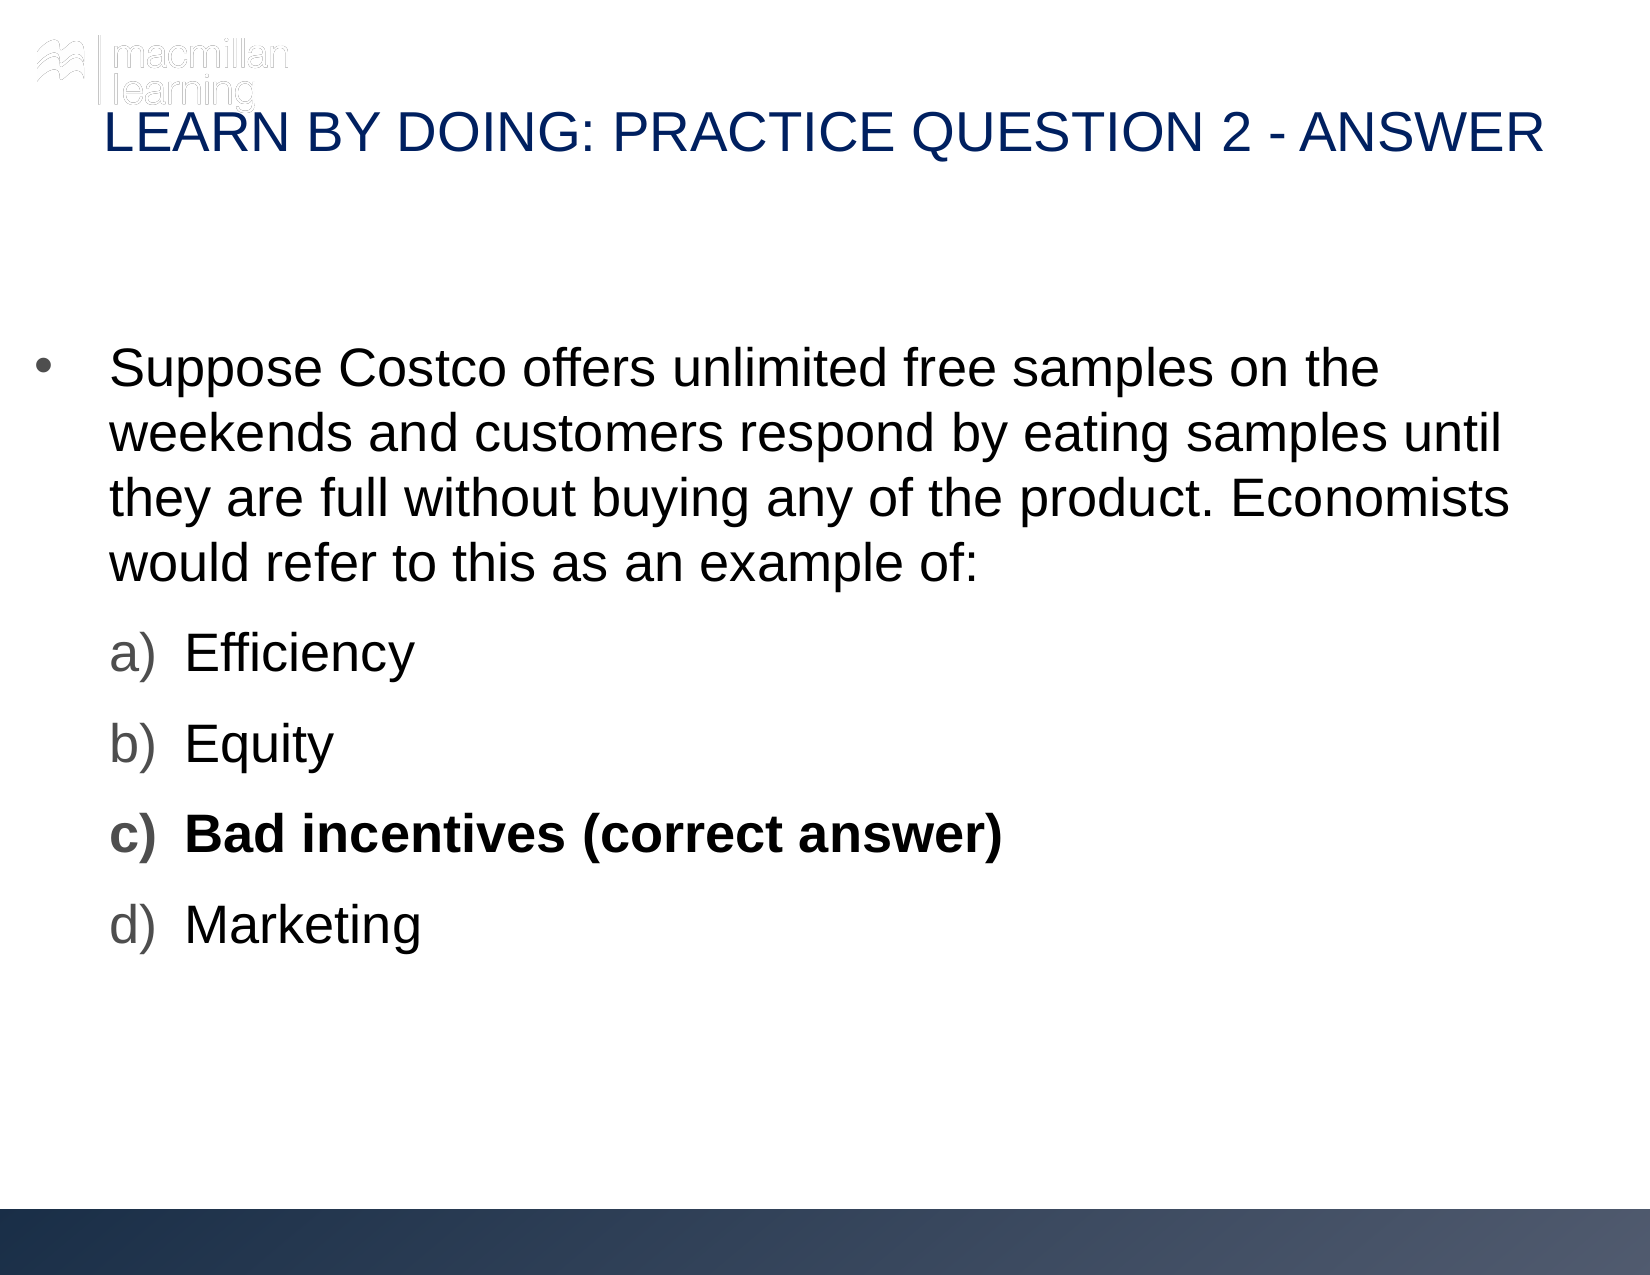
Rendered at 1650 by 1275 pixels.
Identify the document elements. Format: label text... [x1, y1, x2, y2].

list Suppose Costco offers unlimited free samples on the weekends and customers respond by eating samples until they are full without buying any of the product. Economists would refer to this as an example of: Efficiency Equity Bad incentives (correct answer) Marketing [19, 317, 1628, 1097]
title LEARN BY DOING: PRACTICE QUESTION 2 - ANSWER [0, 62, 1650, 197]
picture [37, 35, 288, 62]
